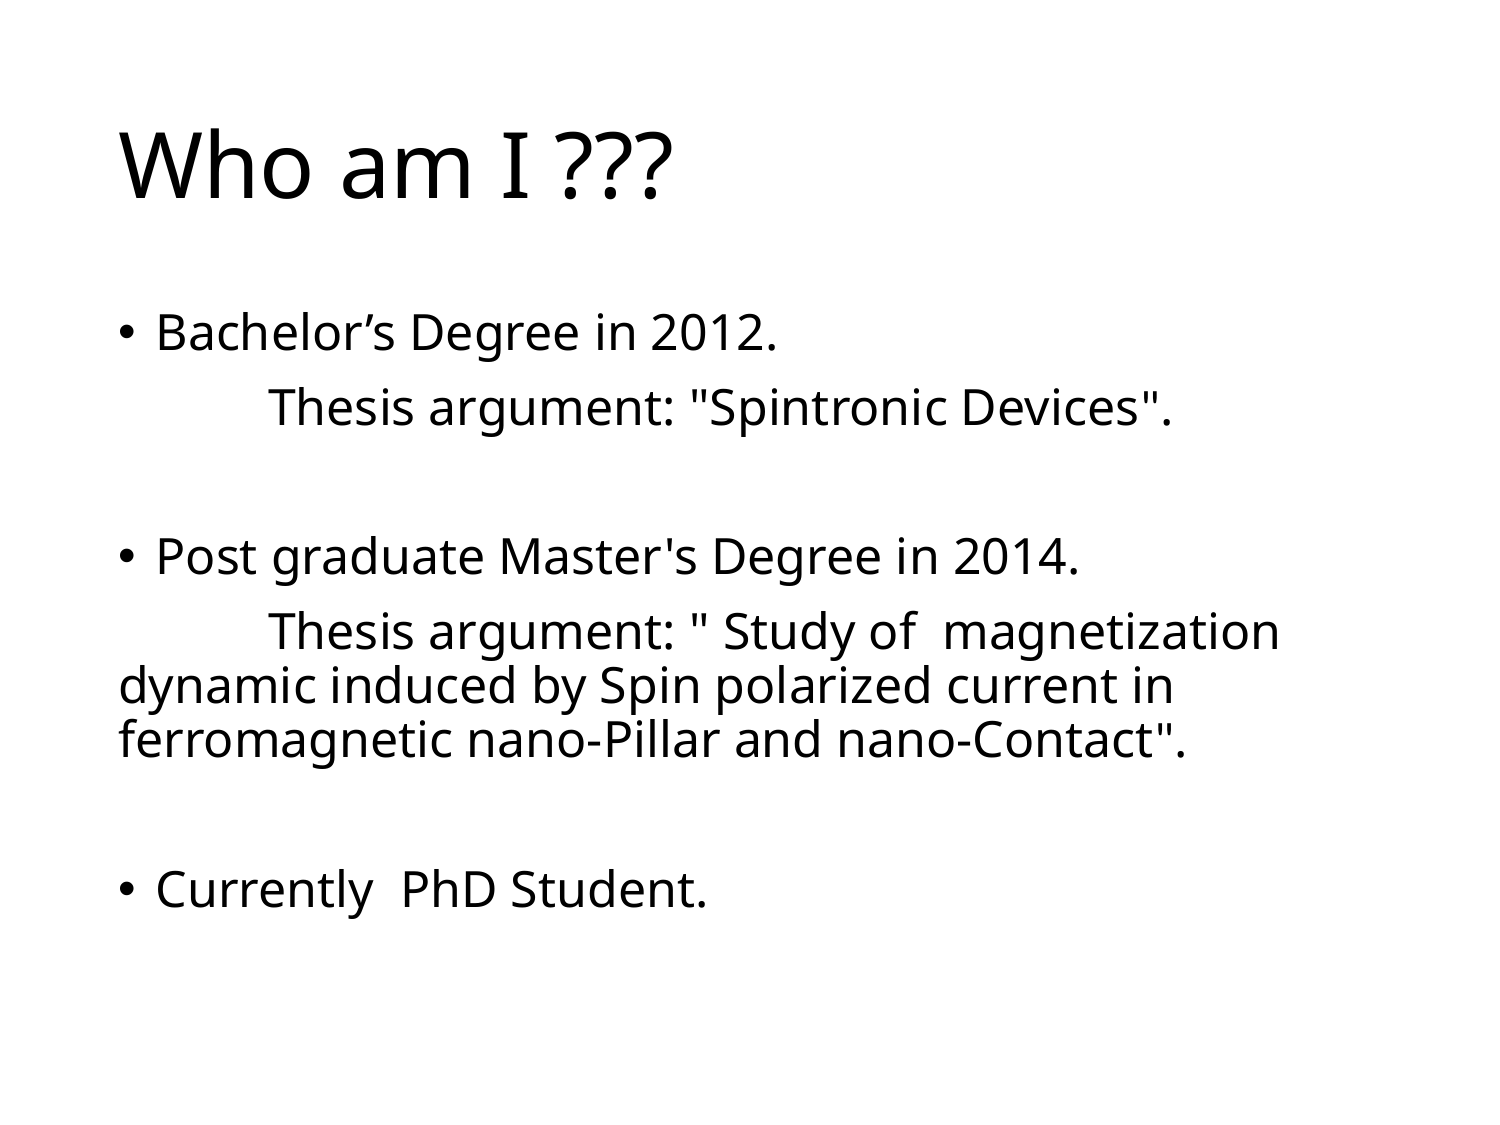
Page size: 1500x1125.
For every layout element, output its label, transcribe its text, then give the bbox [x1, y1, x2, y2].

list Bachelor’s Degree in 2012. Thesis argument: "Spintronic Devices". Post graduate Master's Degree in 2014. Thesis argument: " Study of magnetization dynamic induced by Spin polarized current in ferromagnetic nano-Pillar and nano-Contact". Currently PhD Student. [103, 299, 1397, 1014]
title Who am I ??? [103, 59, 1397, 278]
